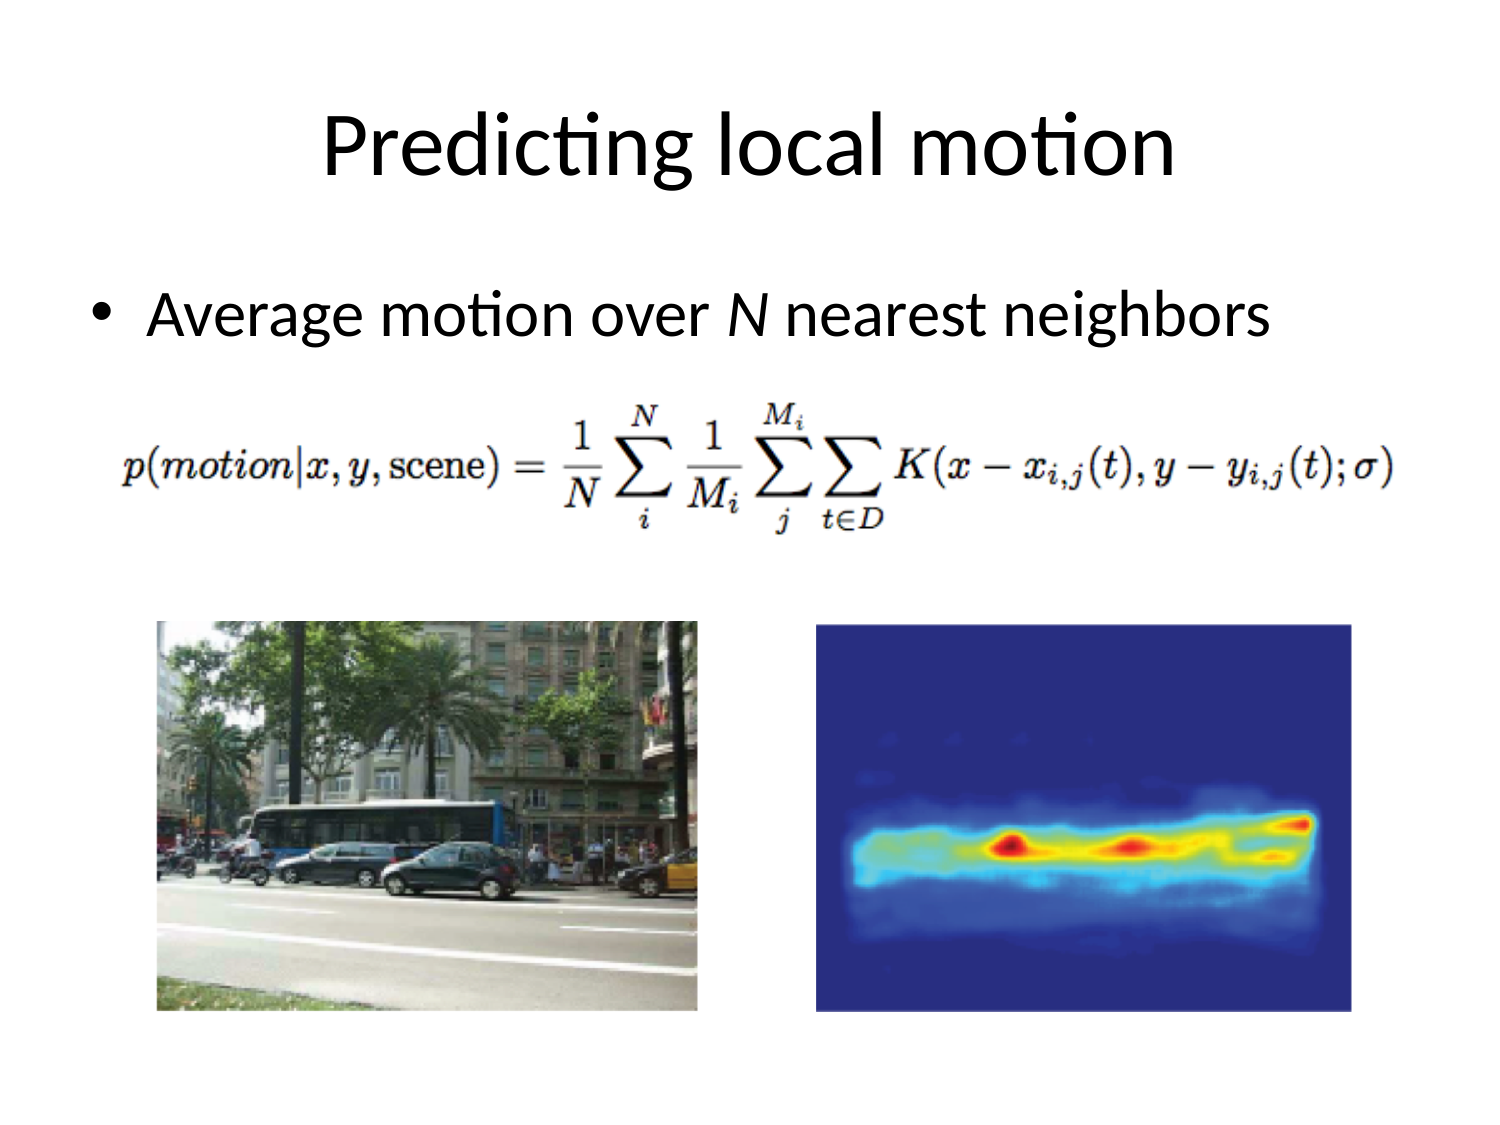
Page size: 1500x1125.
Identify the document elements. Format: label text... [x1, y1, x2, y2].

picture [816, 624, 1353, 1012]
list Average motion over N nearest neighbors [75, 262, 1310, 385]
picture [156, 621, 698, 1012]
title Predicting local motion [75, 45, 1425, 233]
picture [71, 386, 1426, 557]
